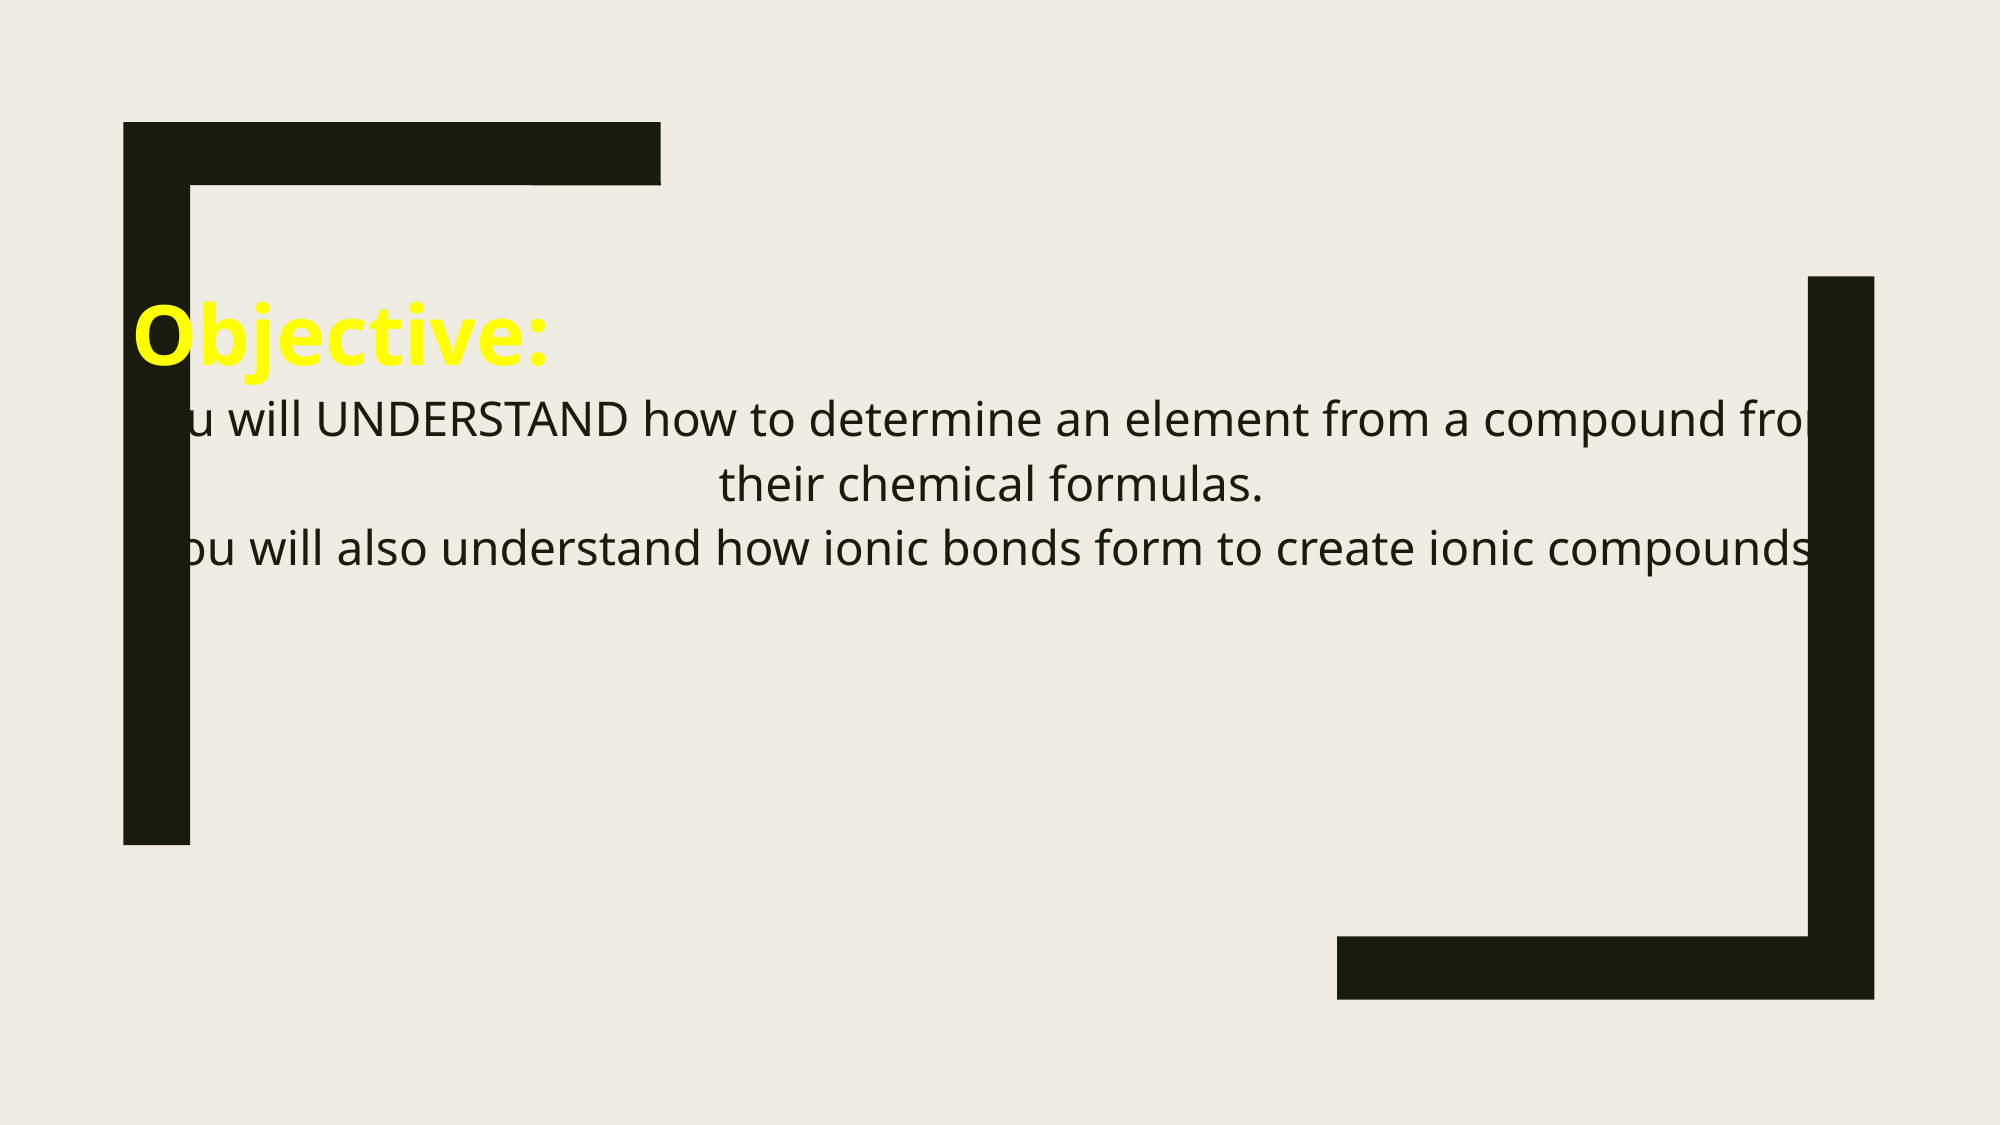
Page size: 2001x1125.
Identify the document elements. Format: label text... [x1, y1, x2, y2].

subtitle Objective: You will UNDERSTAND how to determine an element from a compound from their chemical formulas. You will also understand how ionic bonds form to create ionic compounds. [116, 262, 1867, 950]
